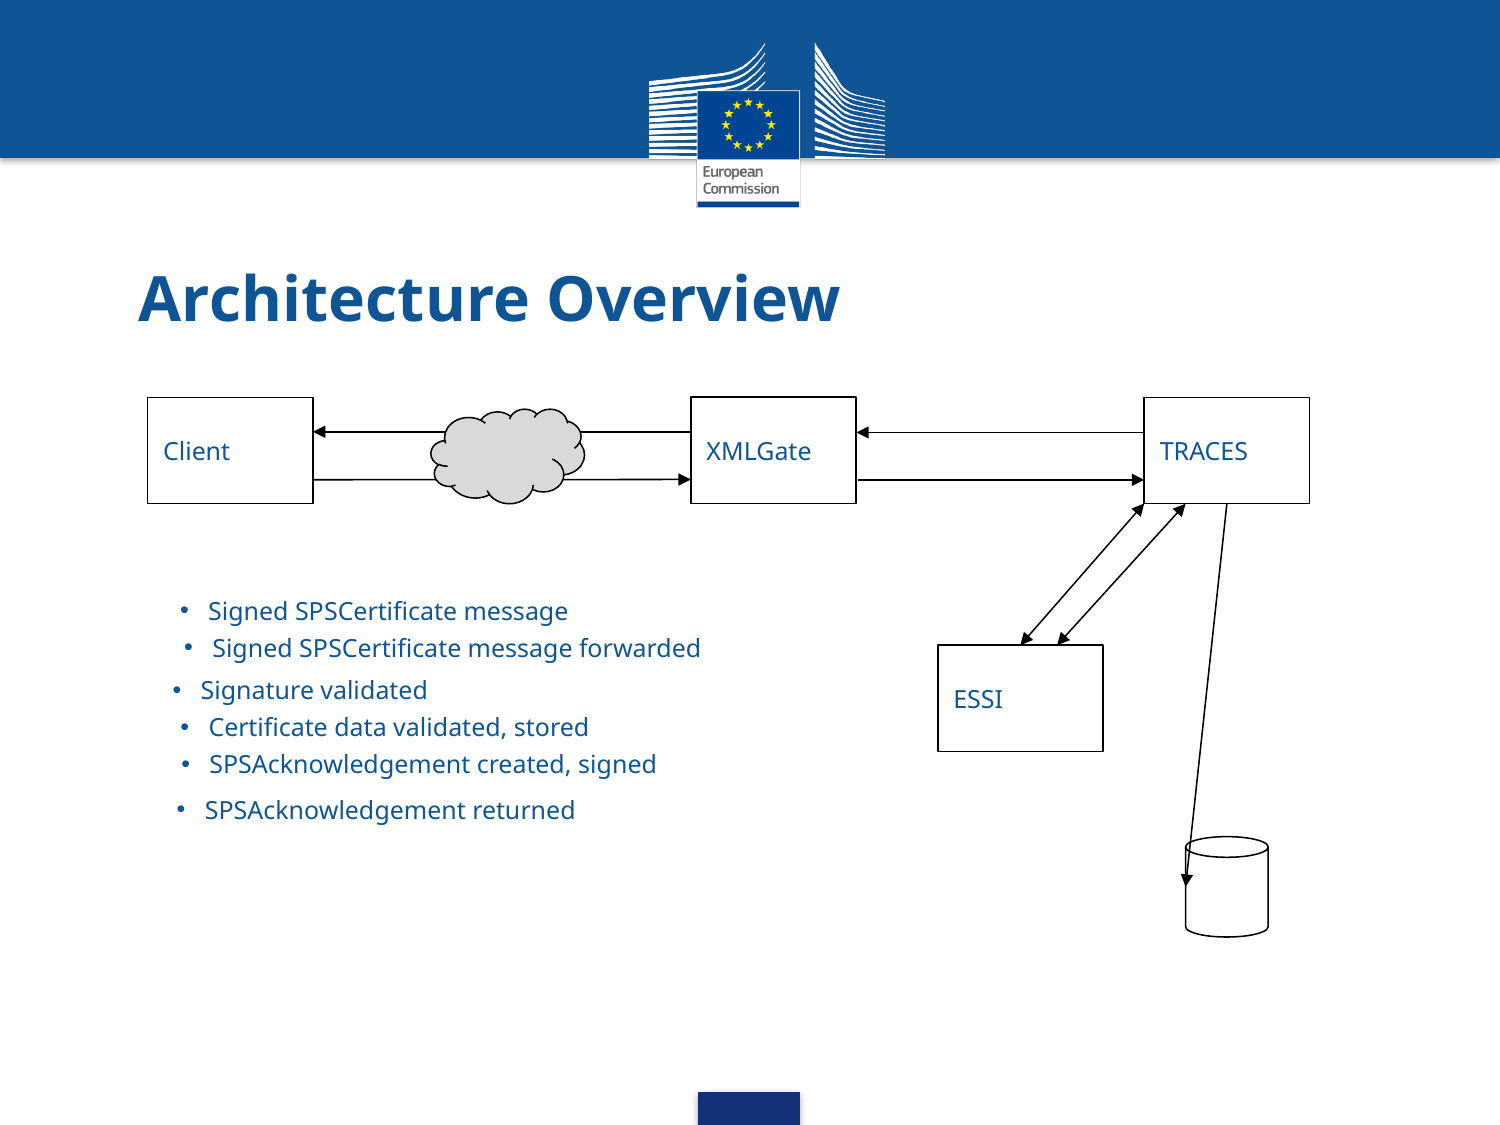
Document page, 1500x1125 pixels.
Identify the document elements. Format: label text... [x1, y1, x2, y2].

text_box [453, 489, 555, 504]
text_box SPSAcknowledgement created, signed [166, 741, 673, 787]
text_box TRACES [1144, 397, 1310, 504]
text_box ESSI [937, 645, 1104, 752]
text_box Client [147, 397, 313, 504]
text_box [1056, 503, 1186, 646]
text_box [446, 409, 580, 431]
text_box Signature validated [157, 667, 444, 713]
picture [649, 42, 885, 208]
title Architecture Overview [64, 219, 1415, 374]
text_box [1185, 836, 1269, 938]
text_box XMLGate [690, 397, 857, 504]
text_box Certificate data validated, stored [165, 704, 605, 749]
text_box Signed SPSCertificate message [165, 587, 585, 633]
text_box SPSAcknowledgement returned [161, 786, 592, 832]
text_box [1020, 503, 1055, 646]
text_box [430, 441, 585, 477]
text_box Signed SPSCertificate message forwarded [169, 624, 718, 670]
